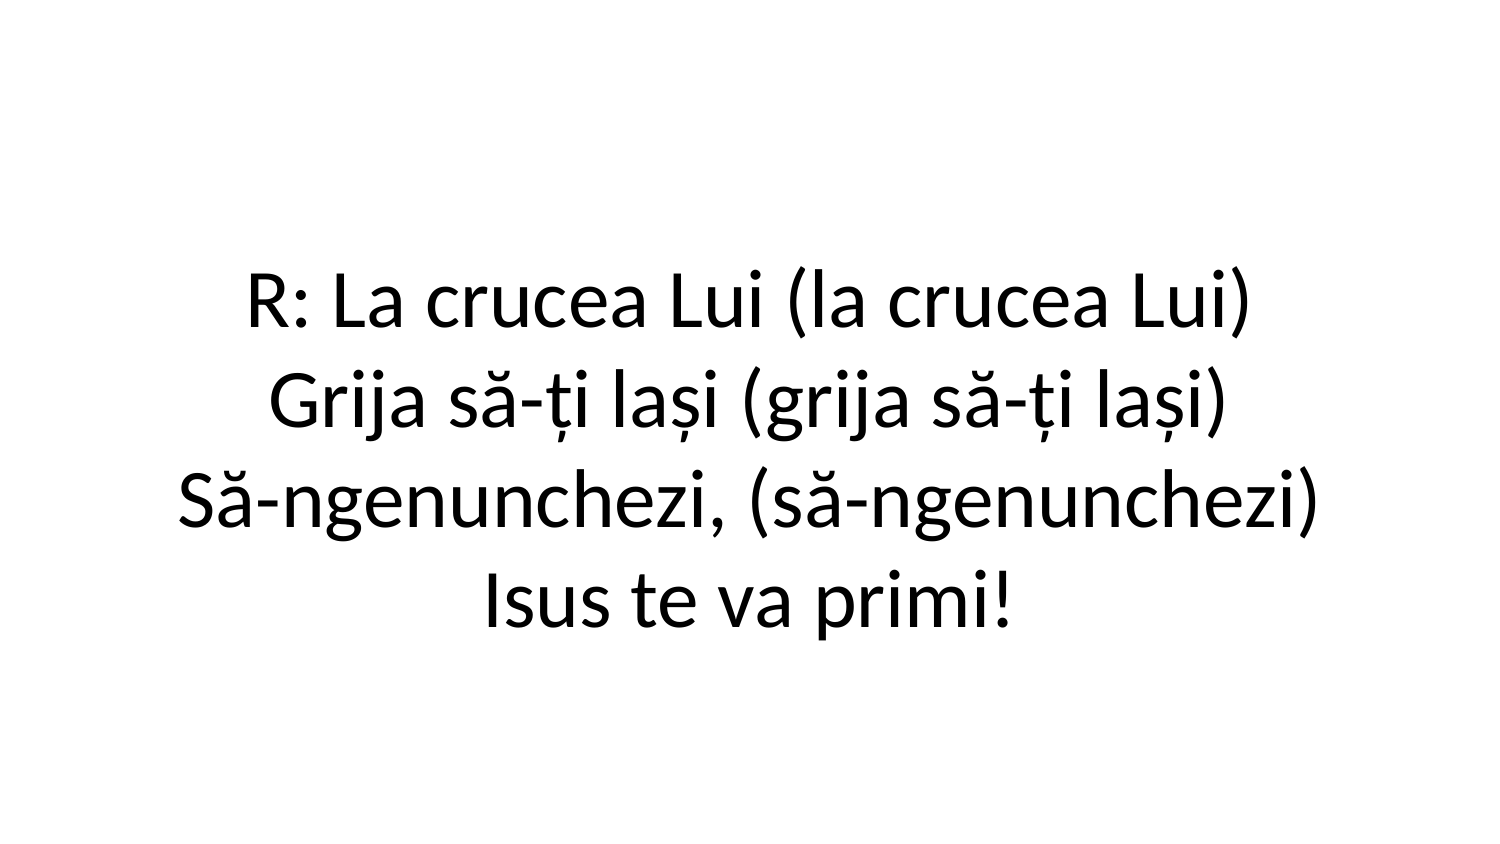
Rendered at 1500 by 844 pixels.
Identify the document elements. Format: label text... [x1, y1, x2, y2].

text_box R: La crucea Lui (la crucea Lui) Grija să-ți lași (grija să-ți lași) Să-ngenunchezi, (să-ngenunchezi) Isus te va primi! [162, 192, 1338, 652]
